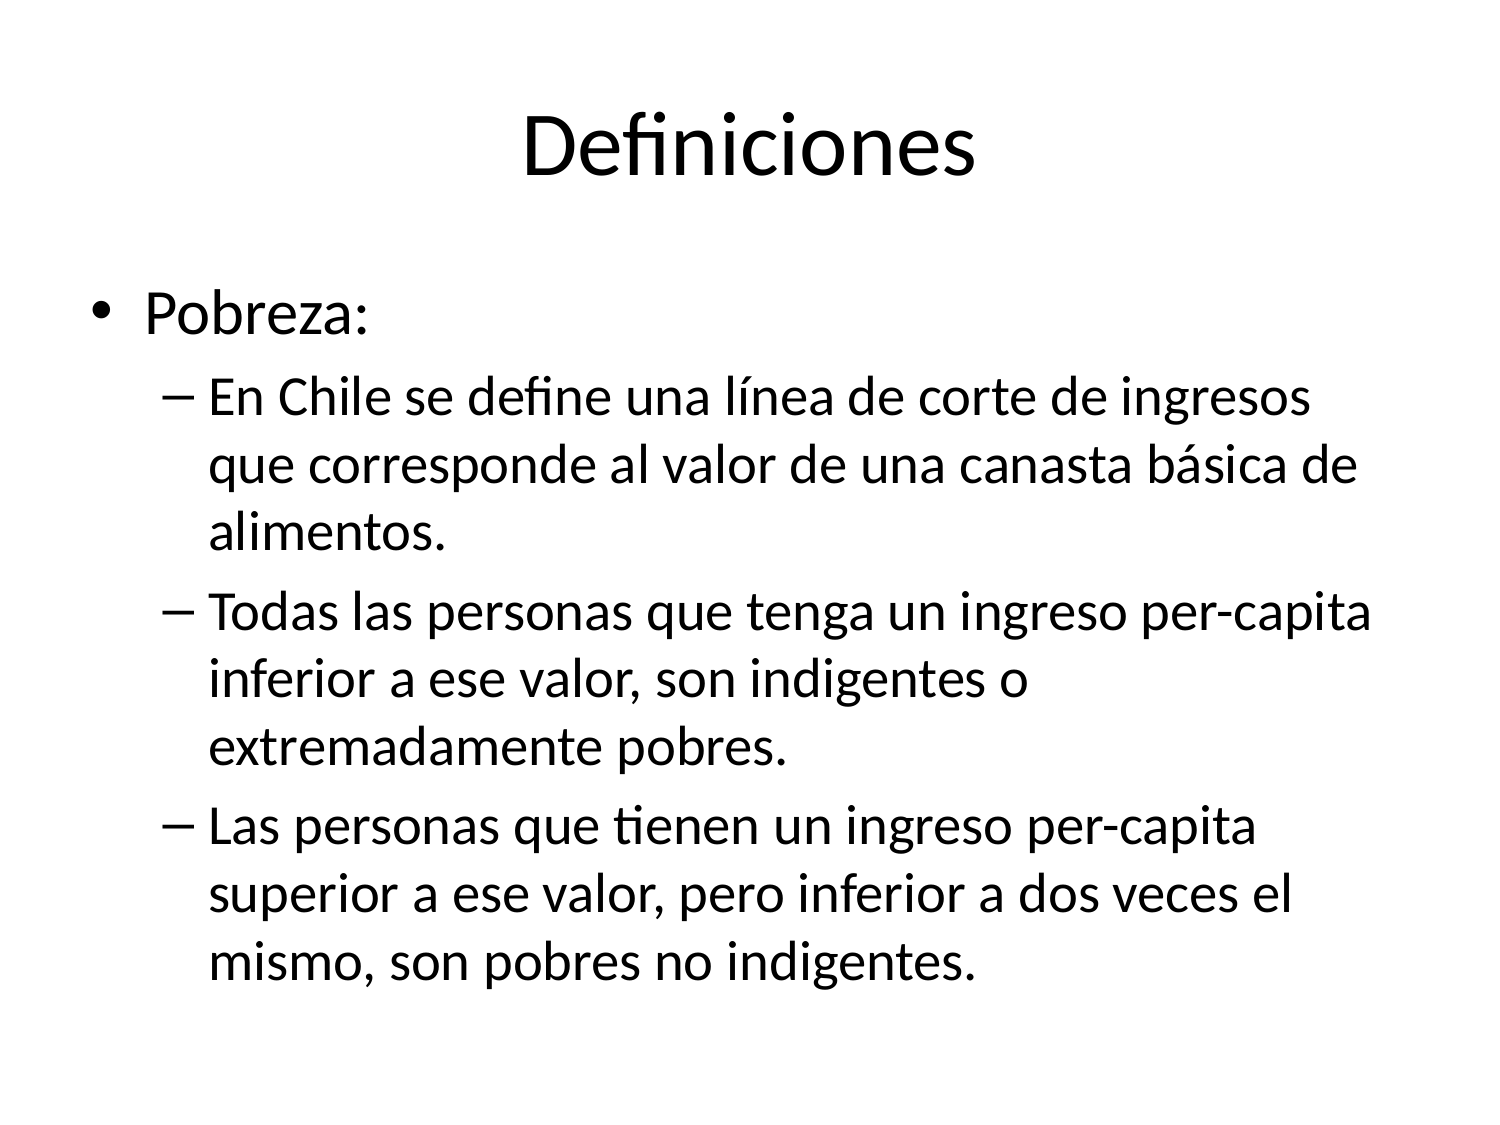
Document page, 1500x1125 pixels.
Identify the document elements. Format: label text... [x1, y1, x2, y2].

list Pobreza: En Chile se define una línea de corte de ingresos que corresponde al valor de una canasta básica de alimentos. Todas las personas que tenga un ingreso per-capita inferior a ese valor, son indigentes o extremadamente pobres. Las personas que tienen un ingreso per-capita superior a ese valor, pero inferior a dos veces el mismo, son pobres no indigentes. [75, 262, 1425, 1005]
title Definiciones [75, 45, 1425, 233]
